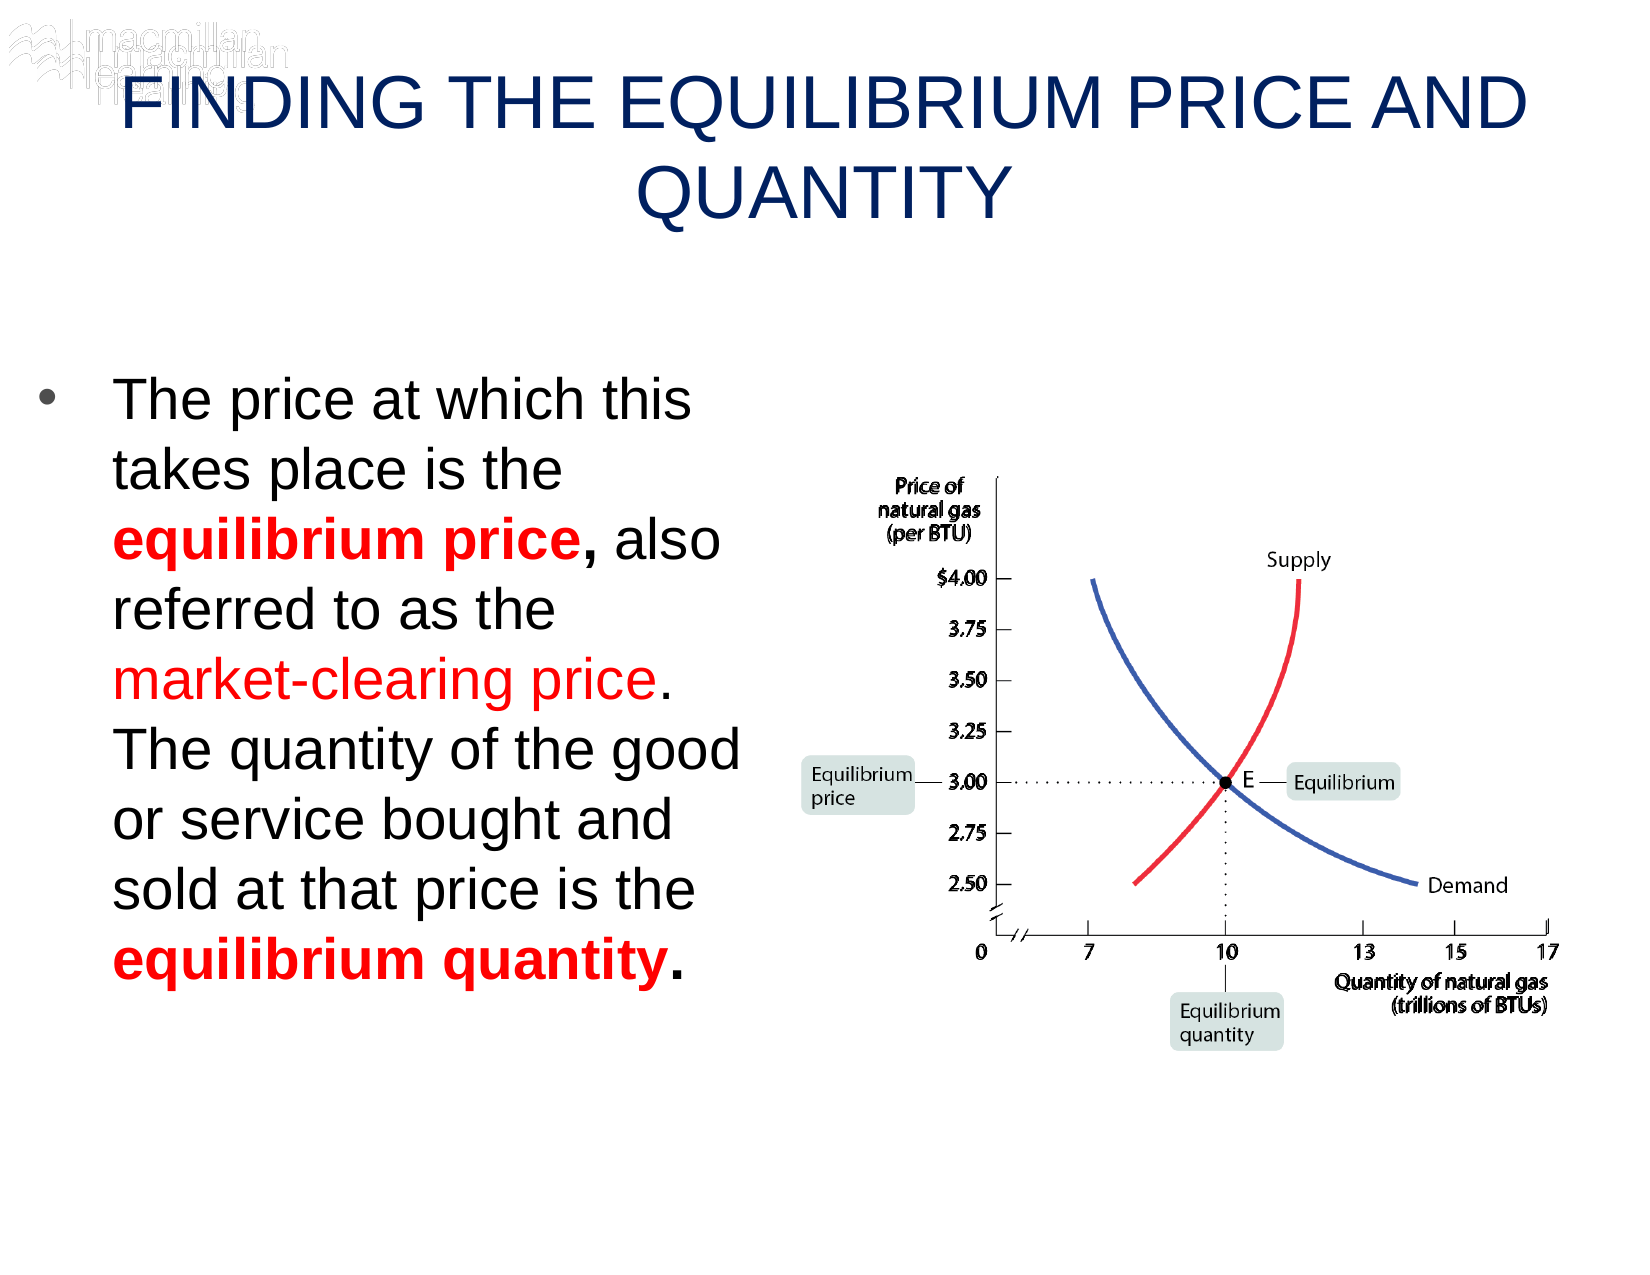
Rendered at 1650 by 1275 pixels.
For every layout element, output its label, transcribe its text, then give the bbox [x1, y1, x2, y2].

picture [9, 19, 288, 63]
picture [801, 473, 1560, 1051]
list The price at which this takes place is the equilibrium price, also referred to as the market-clearing price. The quantity of the good or service bought and sold at that price is the equilibrium quantity. [22, 346, 774, 1130]
title FINDING THE EQUILIBRIUM PRICE AND QUANTITY [0, 63, 1650, 225]
